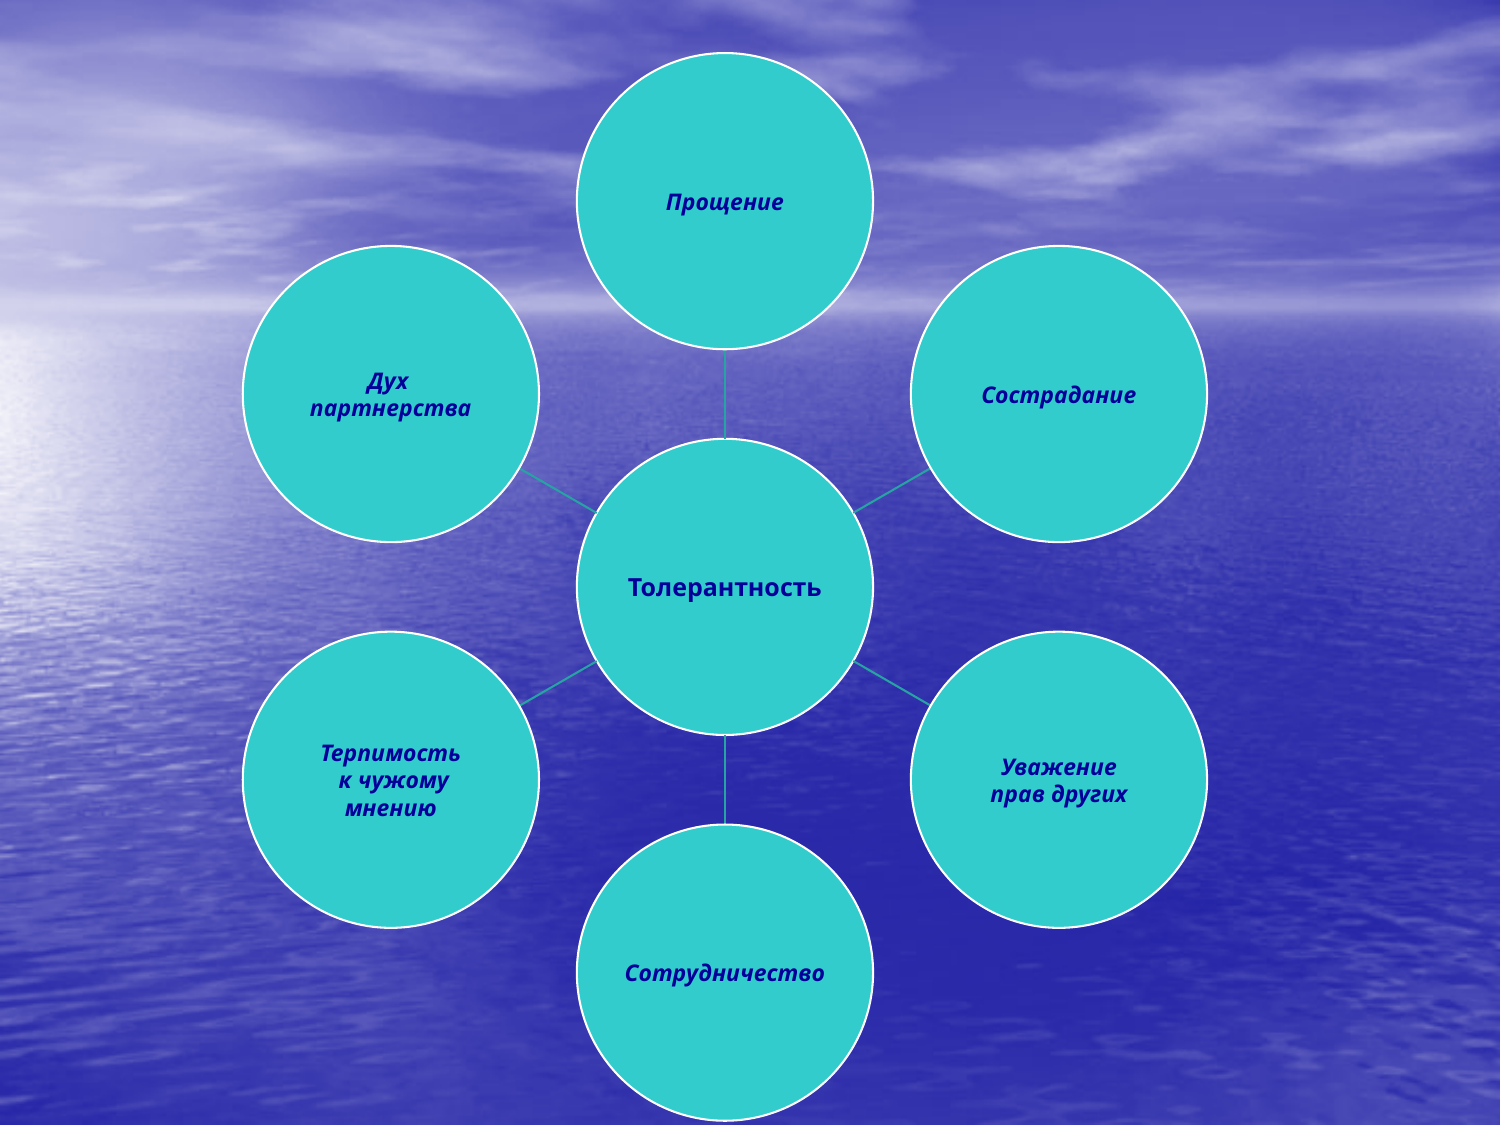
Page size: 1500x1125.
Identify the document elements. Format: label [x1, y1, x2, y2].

text_box [0, 48, 1500, 1125]
